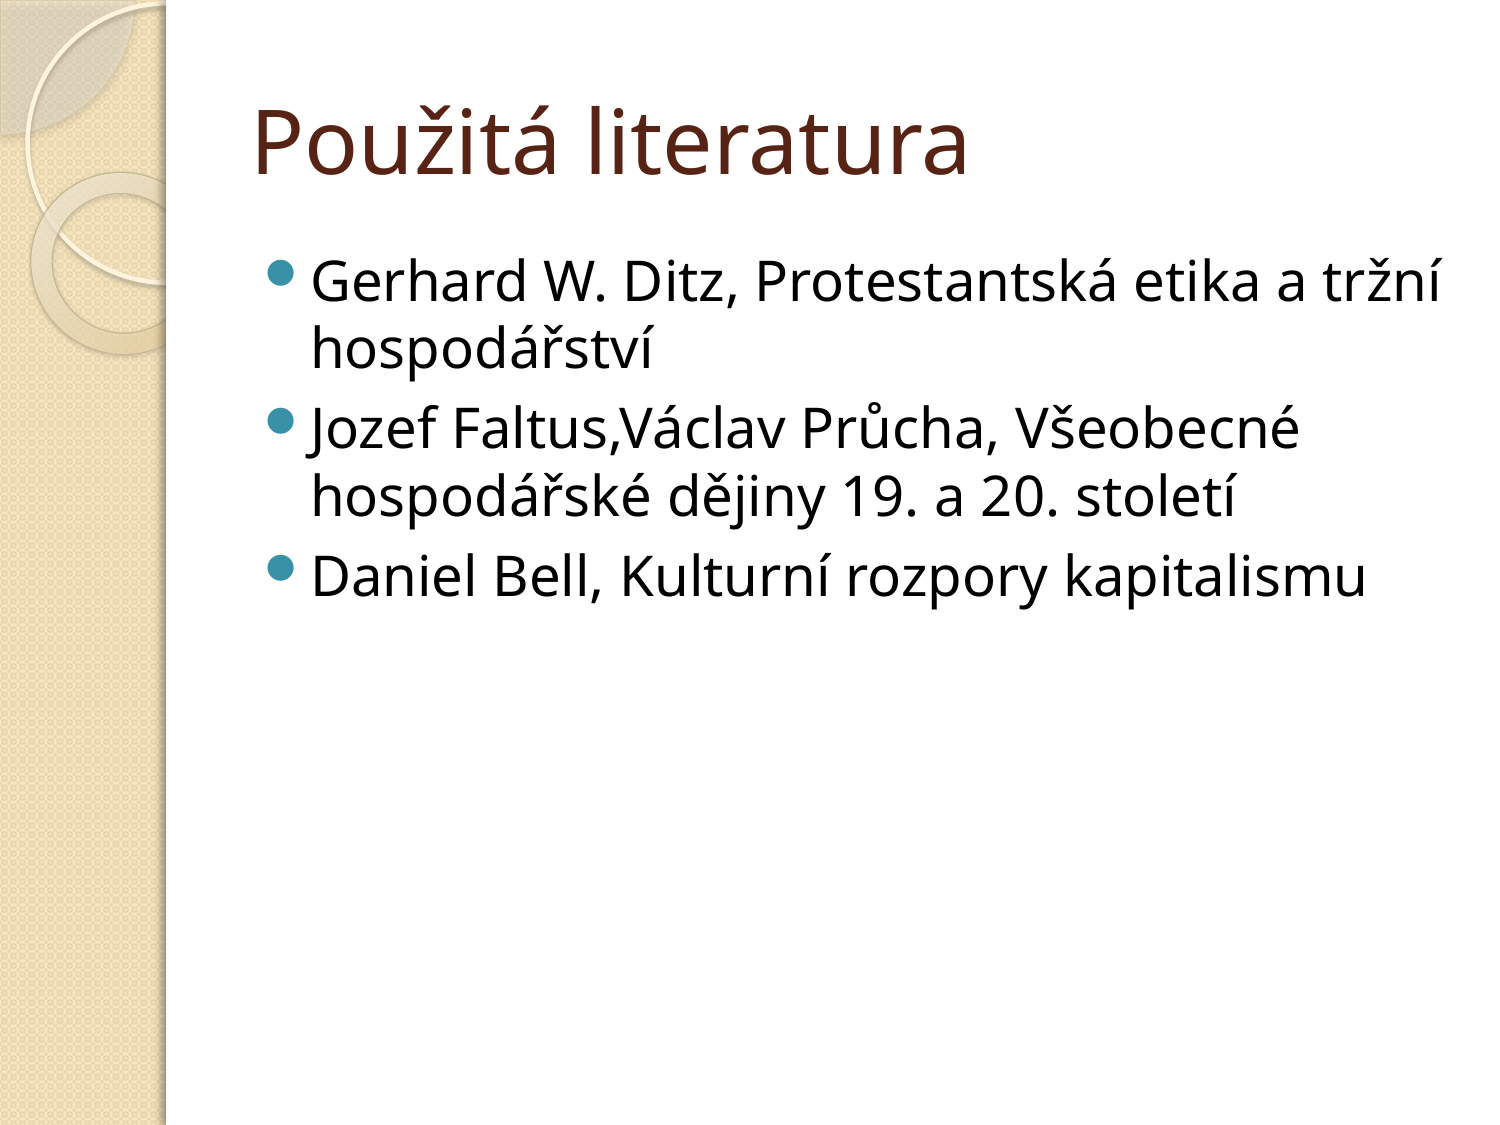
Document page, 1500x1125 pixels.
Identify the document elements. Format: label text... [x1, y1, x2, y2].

title Použitá literatura [235, 45, 1466, 233]
list Gerhard W. Ditz, Protestantská etika a tržní hospodářství Jozef Faltus,Václav Průcha, Všeobecné hospodářské dějiny 19. a 20. století Daniel Bell, Kulturní rozpory kapitalismu [235, 237, 1466, 1026]
